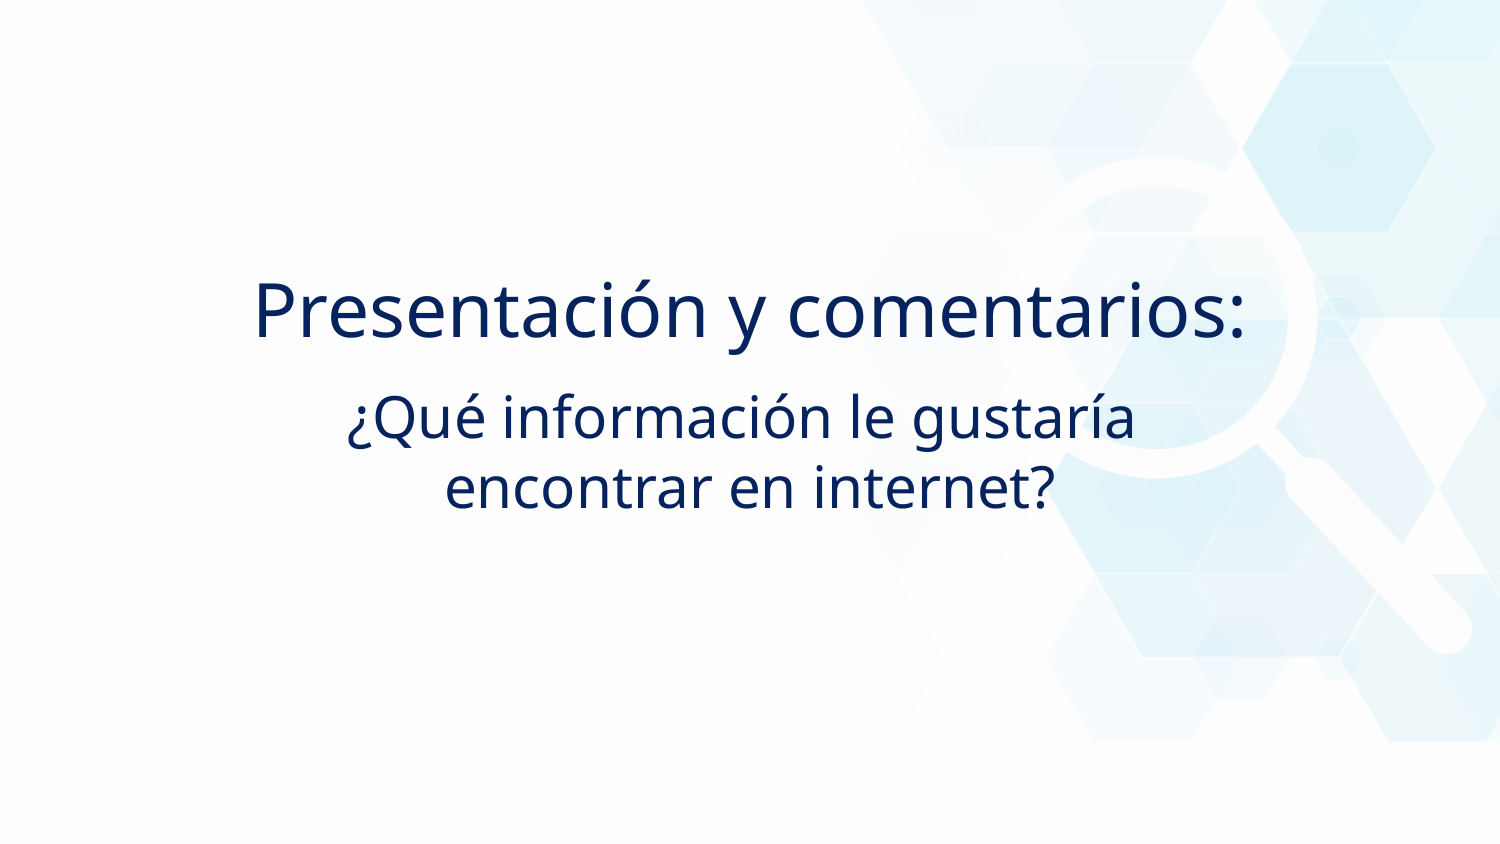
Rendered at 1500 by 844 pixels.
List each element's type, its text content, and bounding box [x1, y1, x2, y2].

title ¿Qué información le gustaría encontrar en internet? [0, 384, 1500, 710]
title Presentación y comentarios: [0, 247, 1500, 384]
